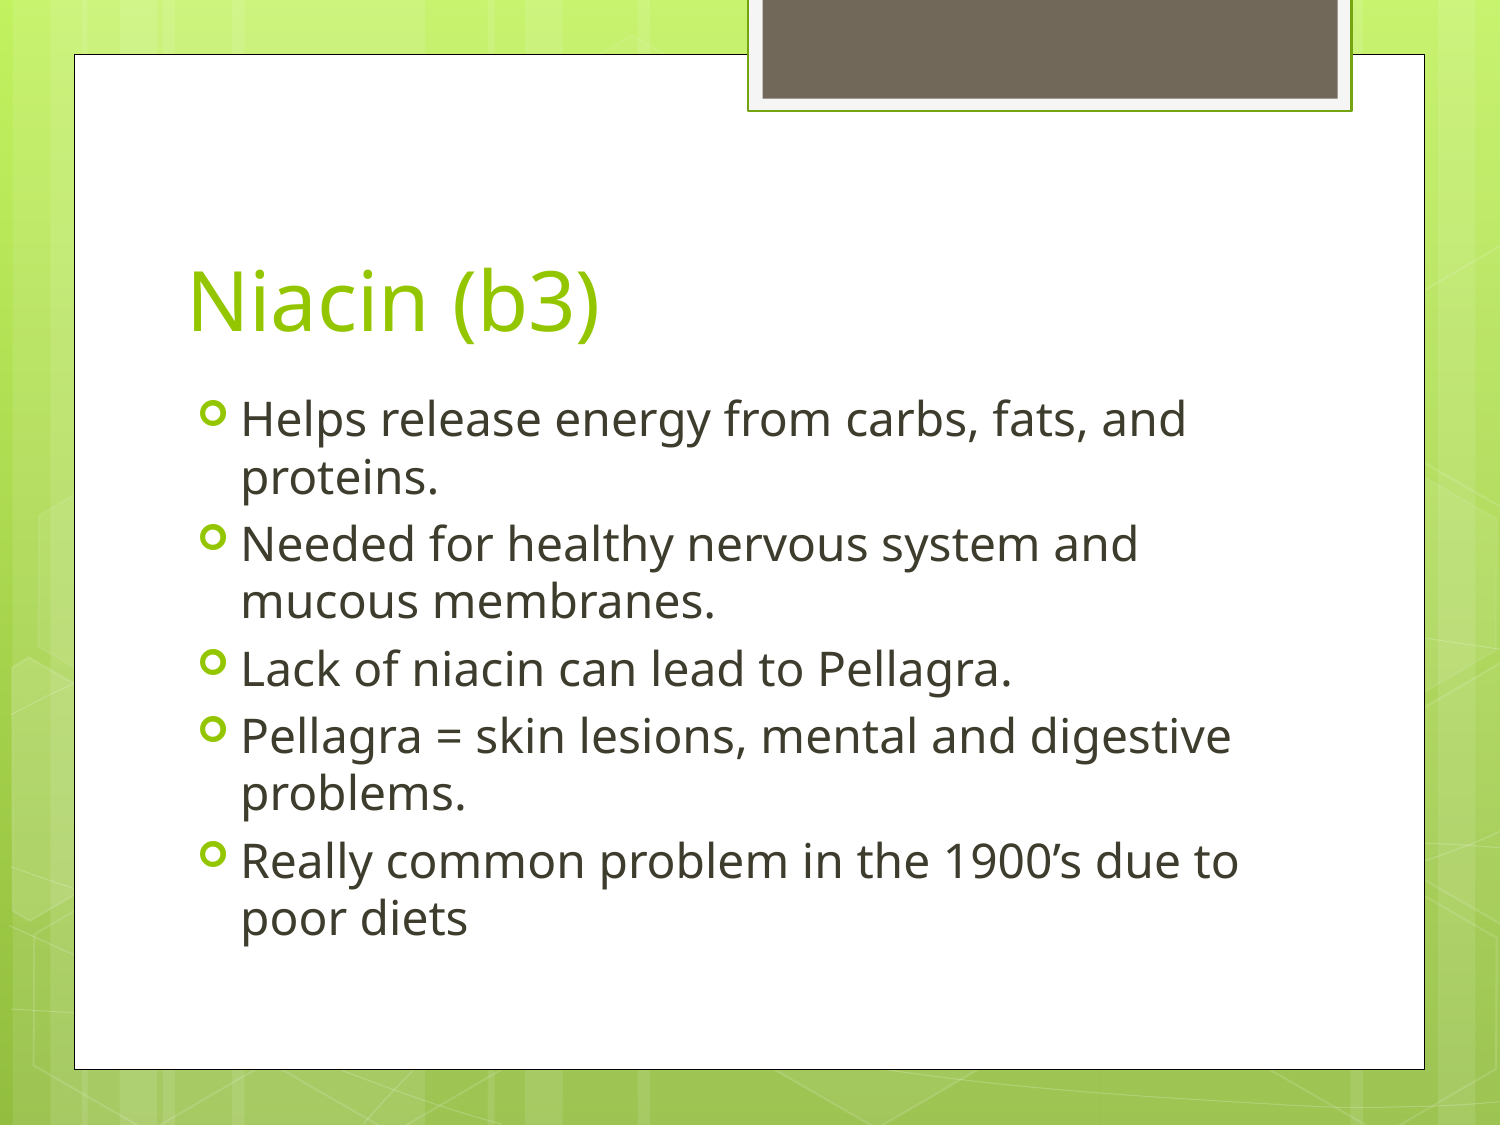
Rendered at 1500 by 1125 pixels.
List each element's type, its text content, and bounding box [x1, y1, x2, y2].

title Niacin (b3) [171, 168, 1324, 357]
list Helps release energy from carbs, fats, and proteins. Needed for healthy nervous system and mucous membranes. Lack of niacin can lead to Pellagra. Pellagra = skin lesions, mental and digestive problems. Really common problem in the 1900’s due to poor diets [171, 381, 1283, 957]
